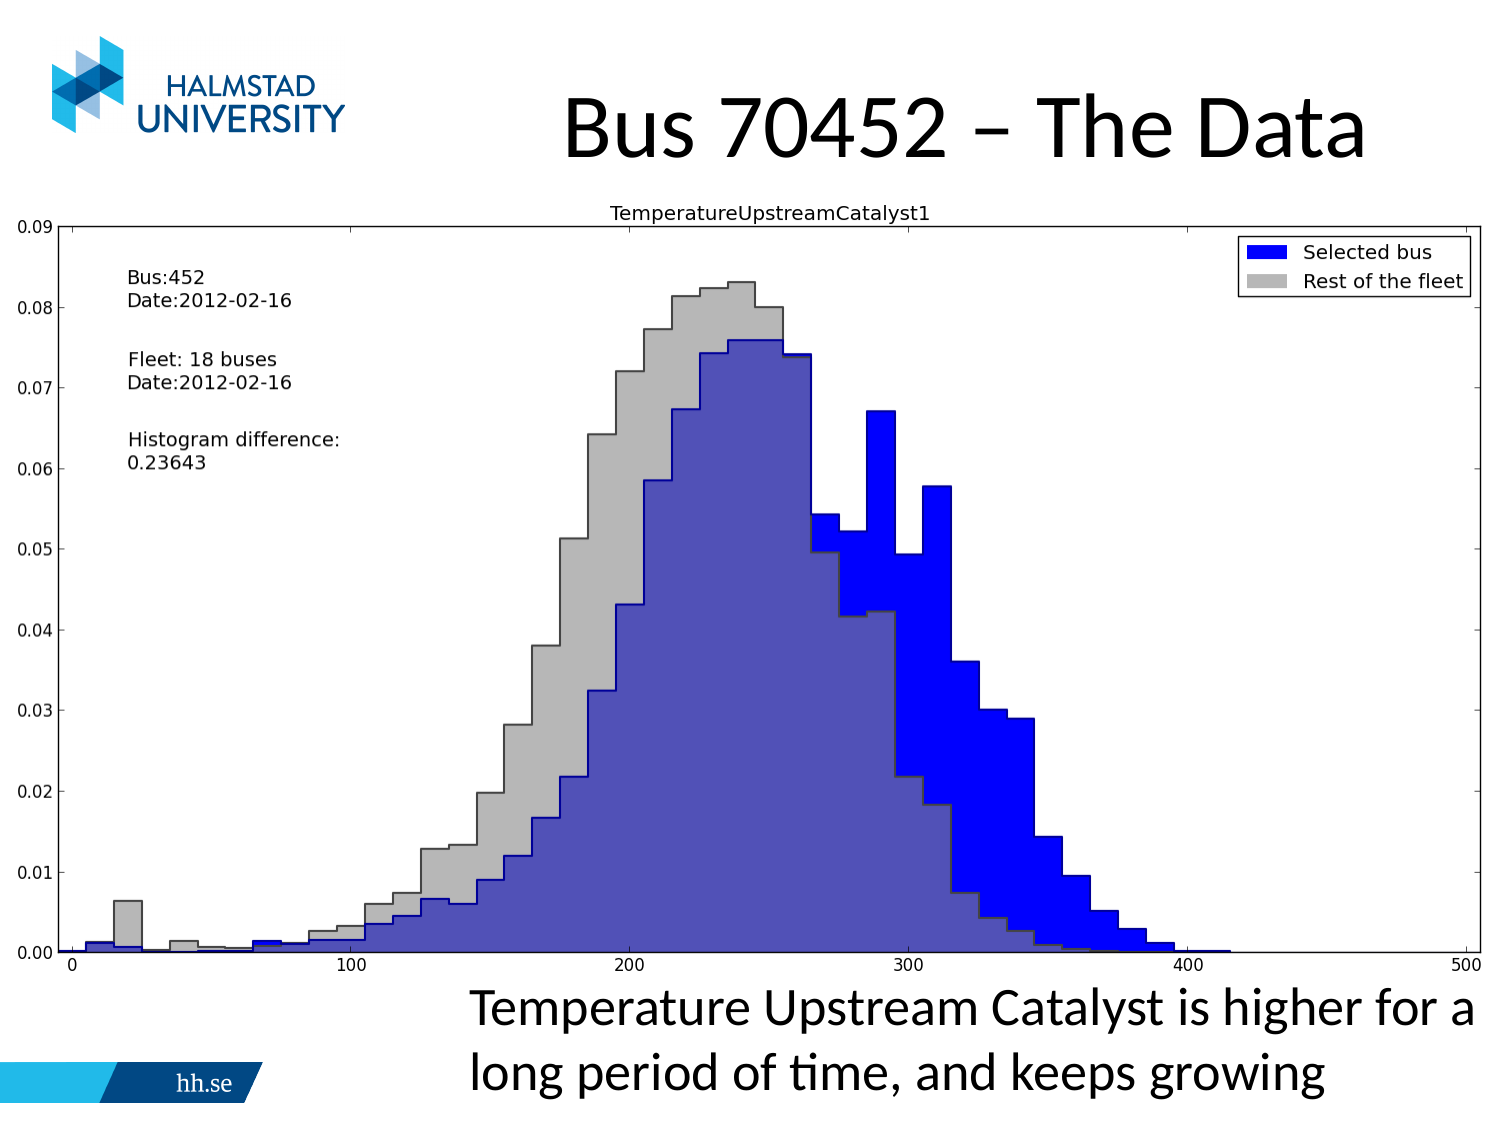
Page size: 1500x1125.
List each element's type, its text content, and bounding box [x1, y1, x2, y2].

title Bus 70452 – The Data [507, 58, 1425, 186]
picture [0, 187, 1500, 988]
picture [52, 36, 345, 133]
picture [0, 1062, 263, 1103]
list Temperature Upstream Catalyst is higher for a long period of time, and keeps growing [454, 996, 1500, 1125]
